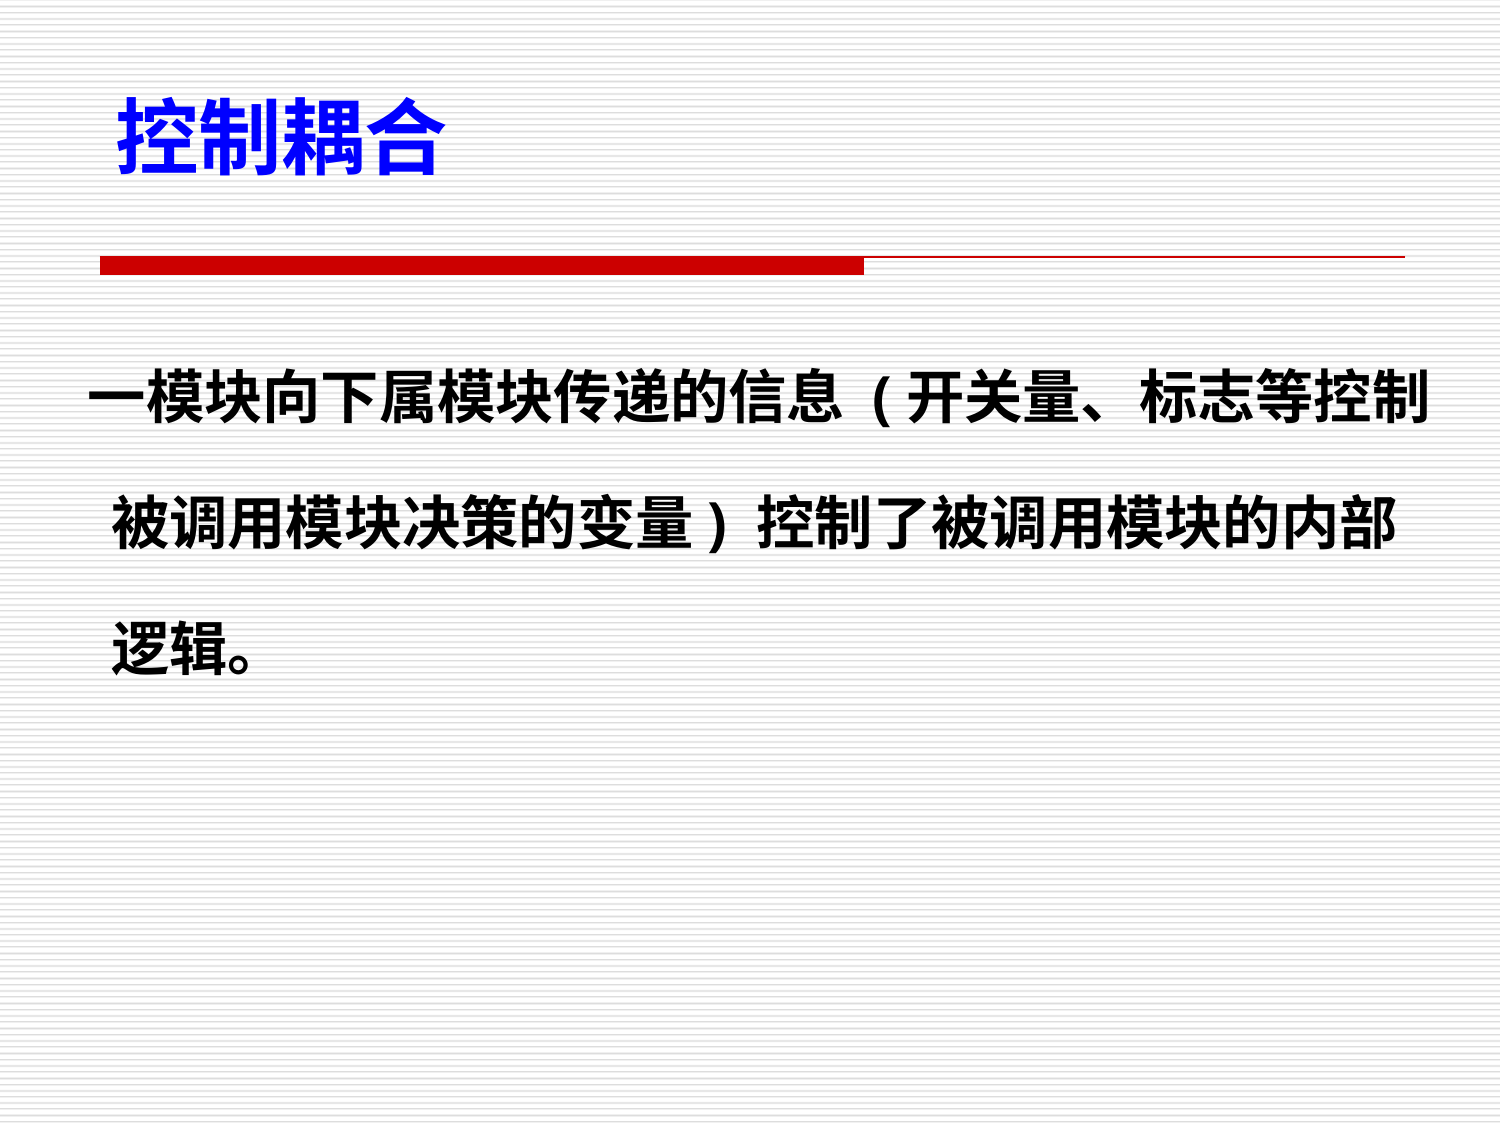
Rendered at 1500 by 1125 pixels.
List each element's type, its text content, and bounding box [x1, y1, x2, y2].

text_box 一模块向下属模块传递的信息 (开关量、标志等控制被调用模块决策的变量) 控制了被调用模块的内部逻辑。 [19, 296, 1470, 711]
text_box 控制耦合 [100, 45, 1376, 224]
picture [0, 0, 1500, 1125]
